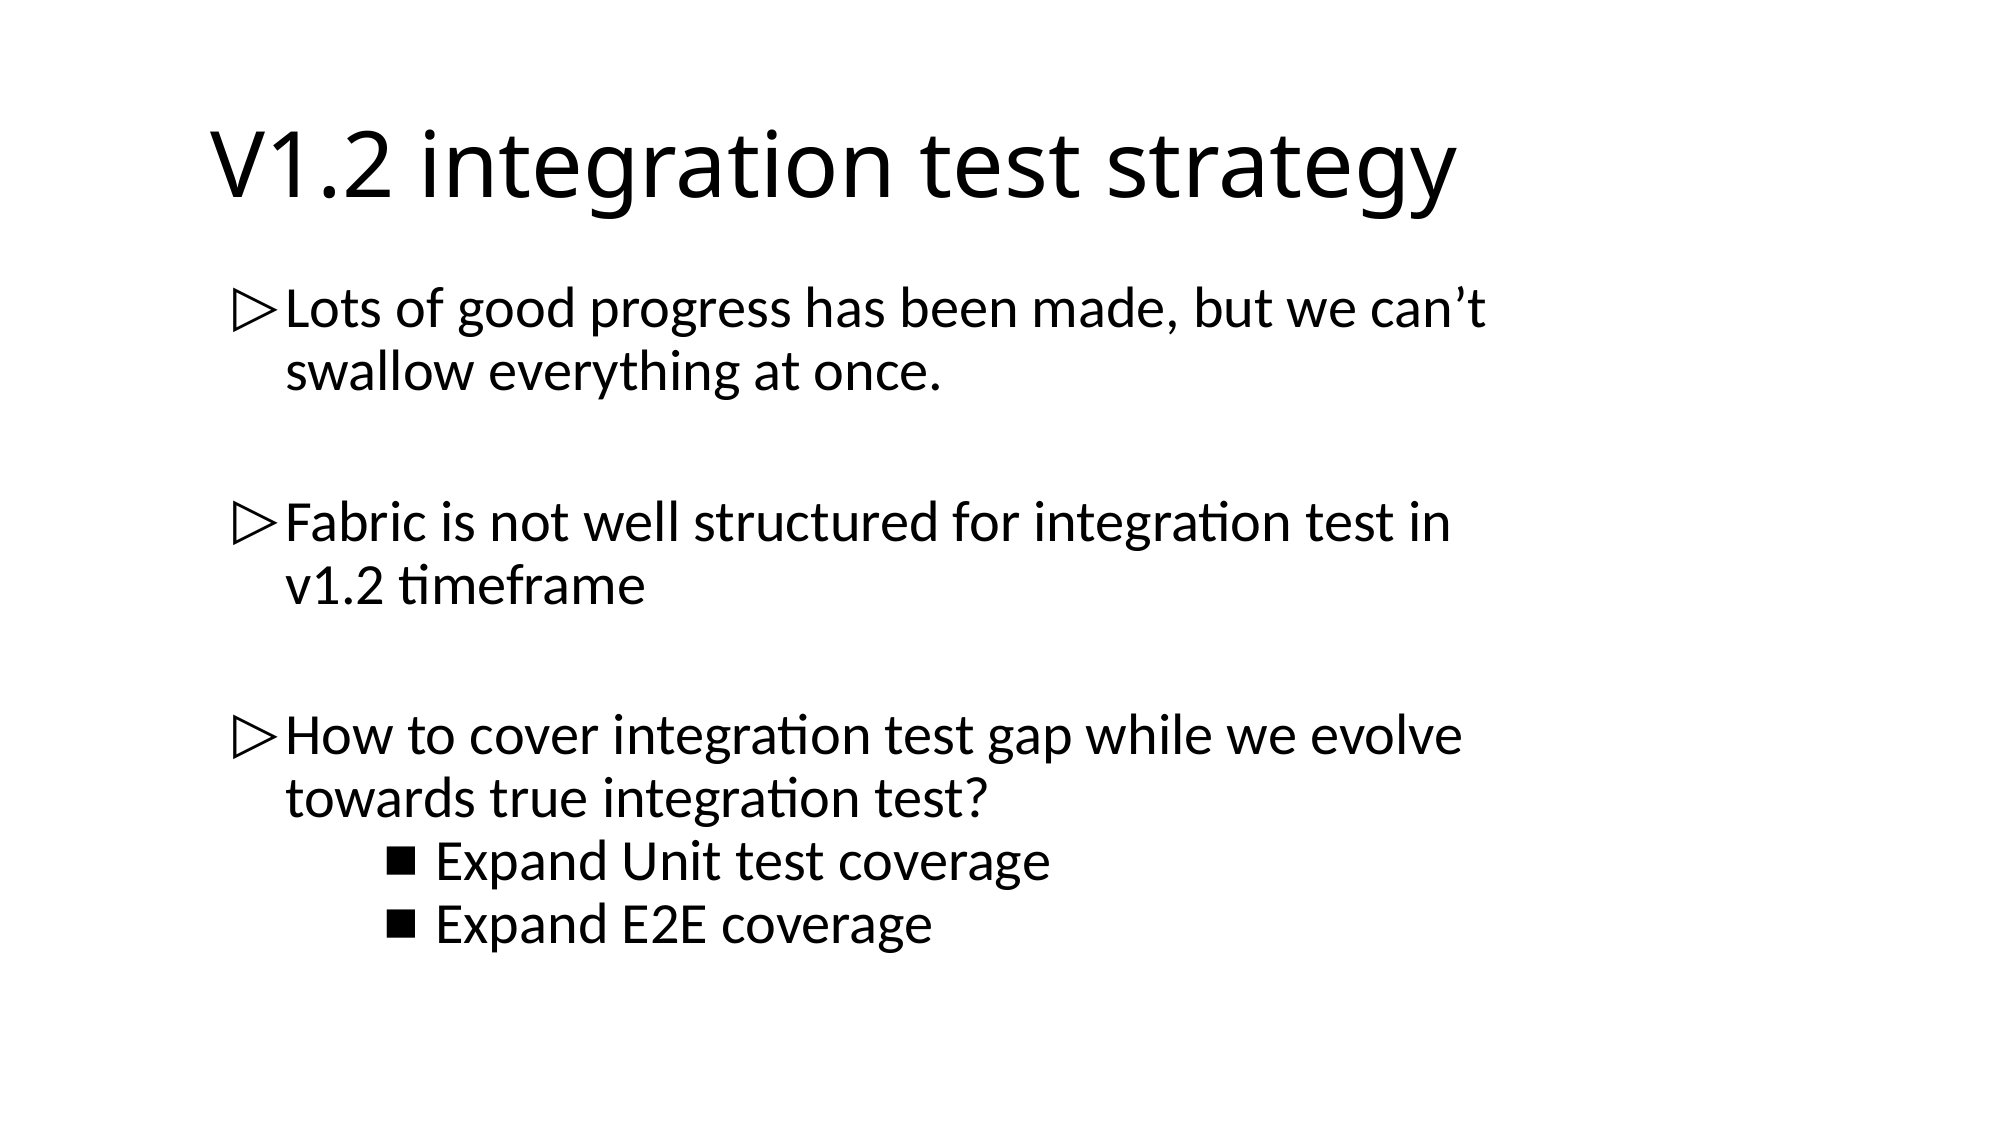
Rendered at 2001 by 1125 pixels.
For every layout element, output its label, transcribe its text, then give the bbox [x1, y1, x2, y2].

list Lots of good progress has been made, but we can’t swallow everything at once. Fabric is not well structured for integration test in v1.2 timeframe How to cover integration test gap while we evolve towards true integration test? Expand Unit test coverage Expand E2E coverage [195, 262, 1533, 1078]
title V1.2 integration test strategy [195, 45, 1735, 233]
